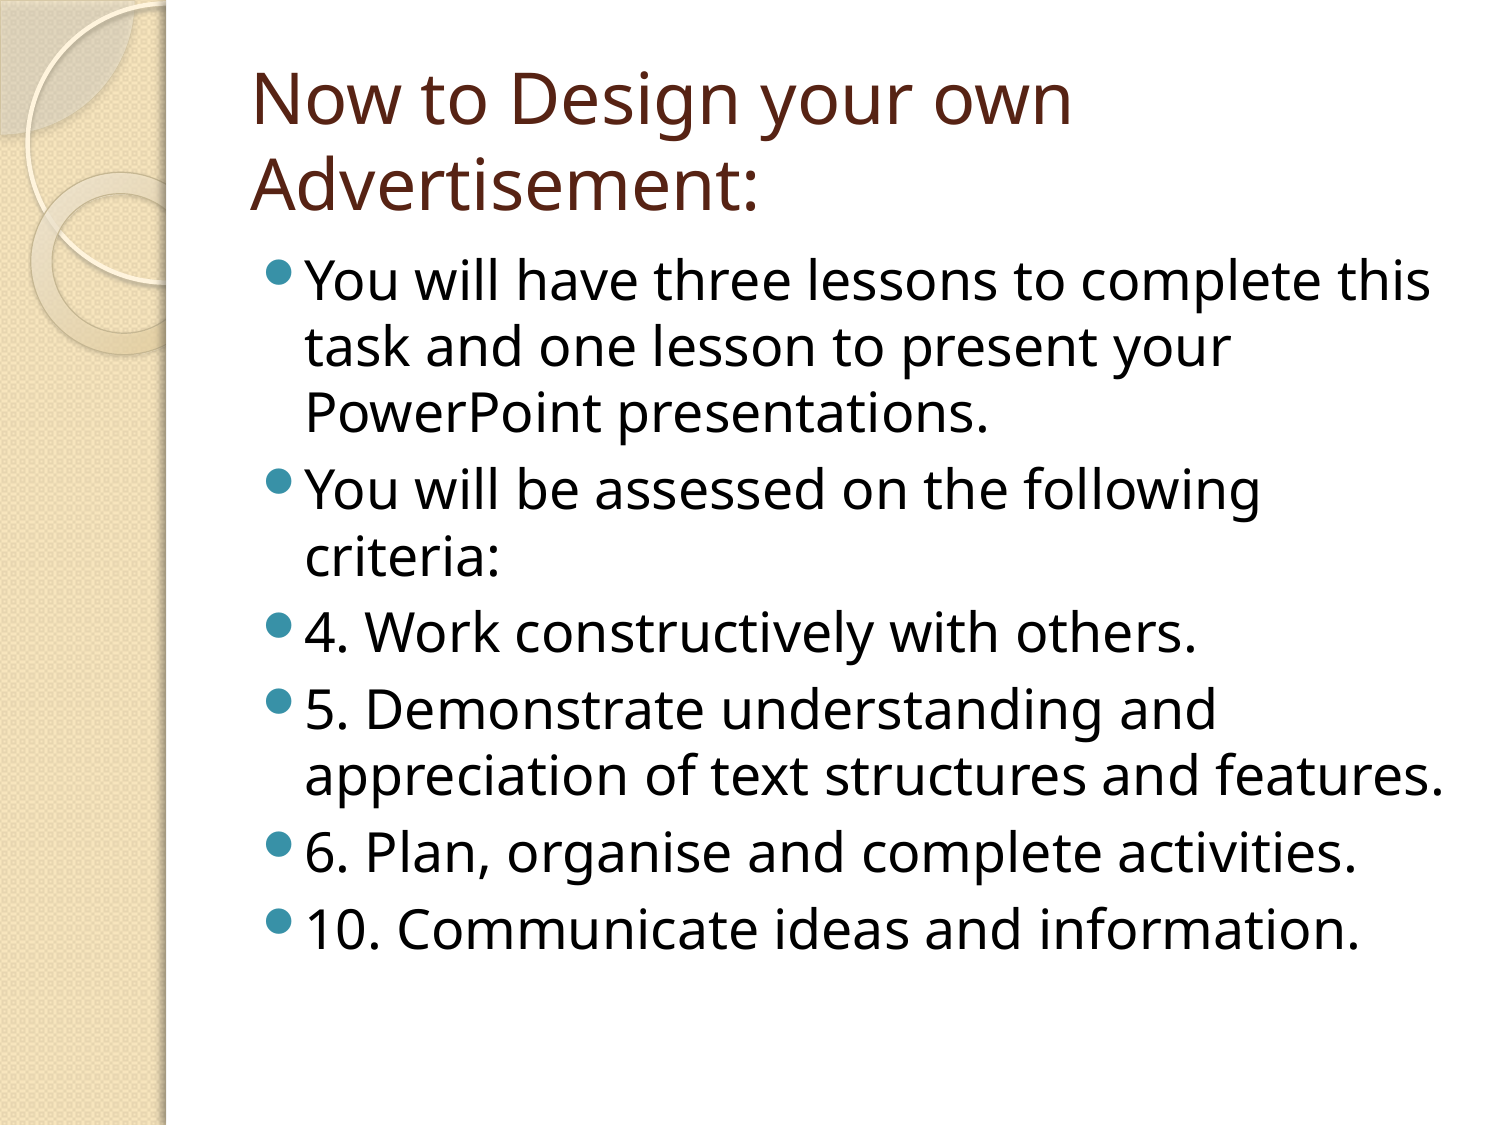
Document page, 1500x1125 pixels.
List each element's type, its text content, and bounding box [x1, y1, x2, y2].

title Now to Design your own Advertisement: [235, 45, 1466, 233]
list You will have three lessons to complete this task and one lesson to present your PowerPoint presentations. You will be assessed on the following criteria: 4. Work constructively with others. 5. Demonstrate understanding and appreciation of text structures and features. 6. Plan, organise and complete activities. 10. Communicate ideas and information. [235, 237, 1466, 1025]
